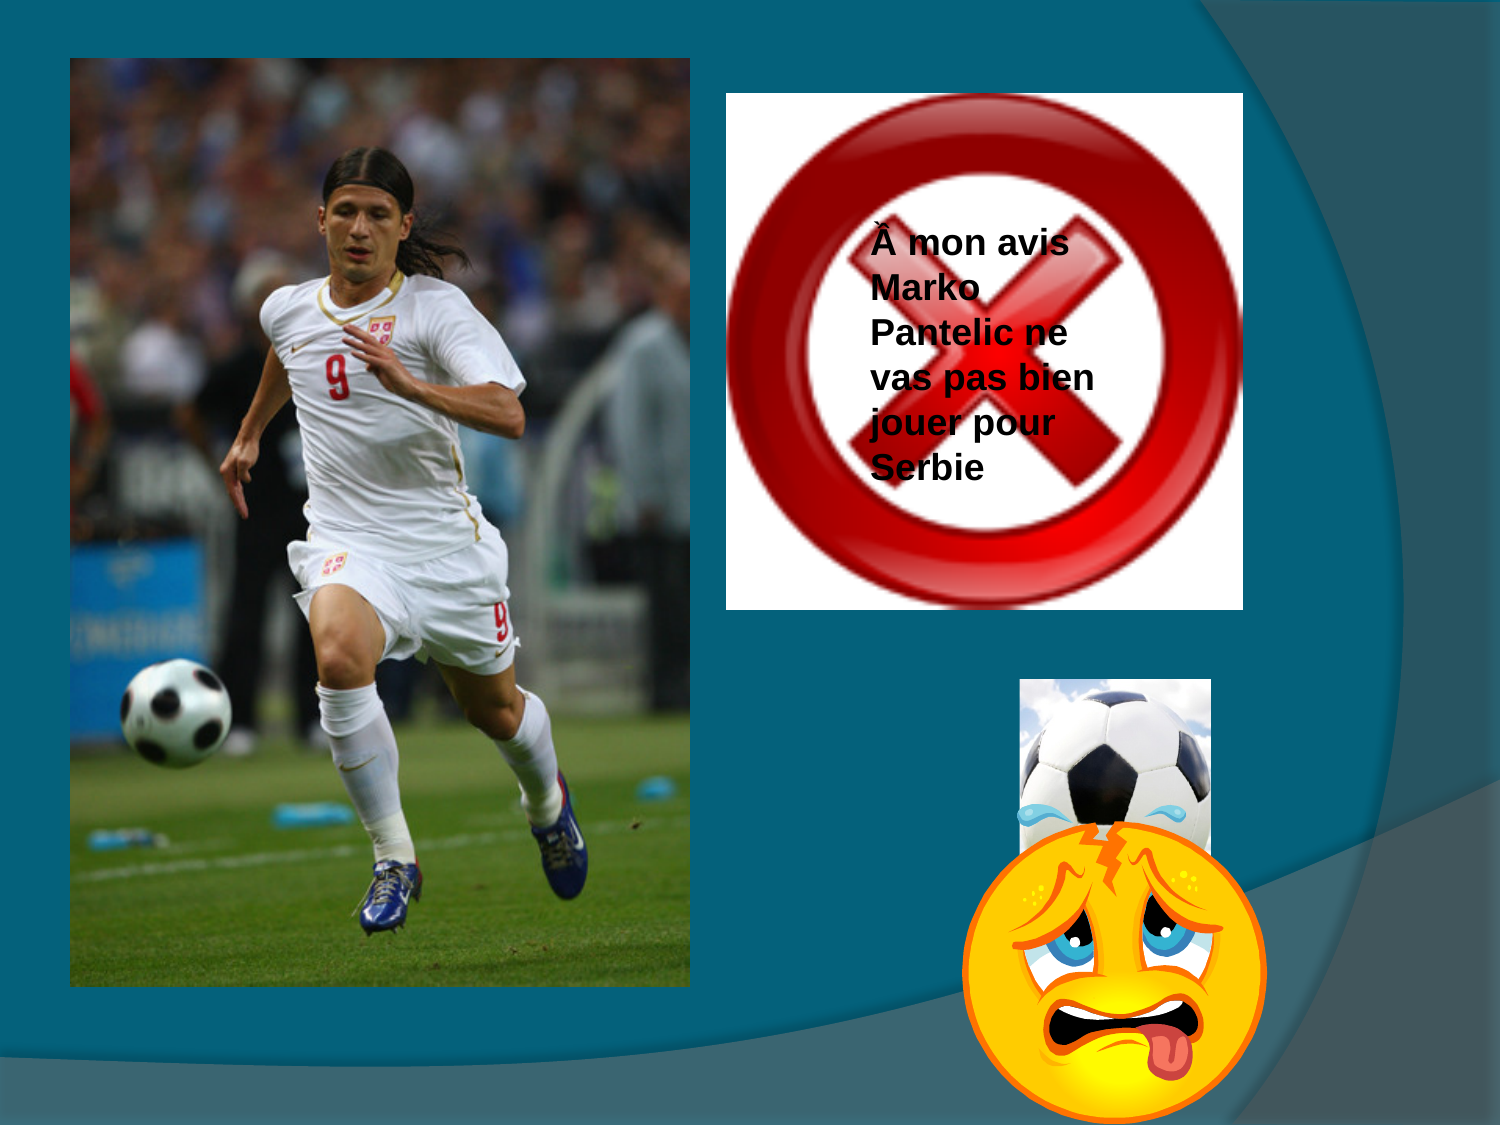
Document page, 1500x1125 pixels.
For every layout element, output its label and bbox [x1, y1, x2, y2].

picture [727, 94, 1242, 609]
picture [960, 802, 1269, 1125]
picture [71, 59, 689, 986]
picture [1020, 680, 1210, 794]
